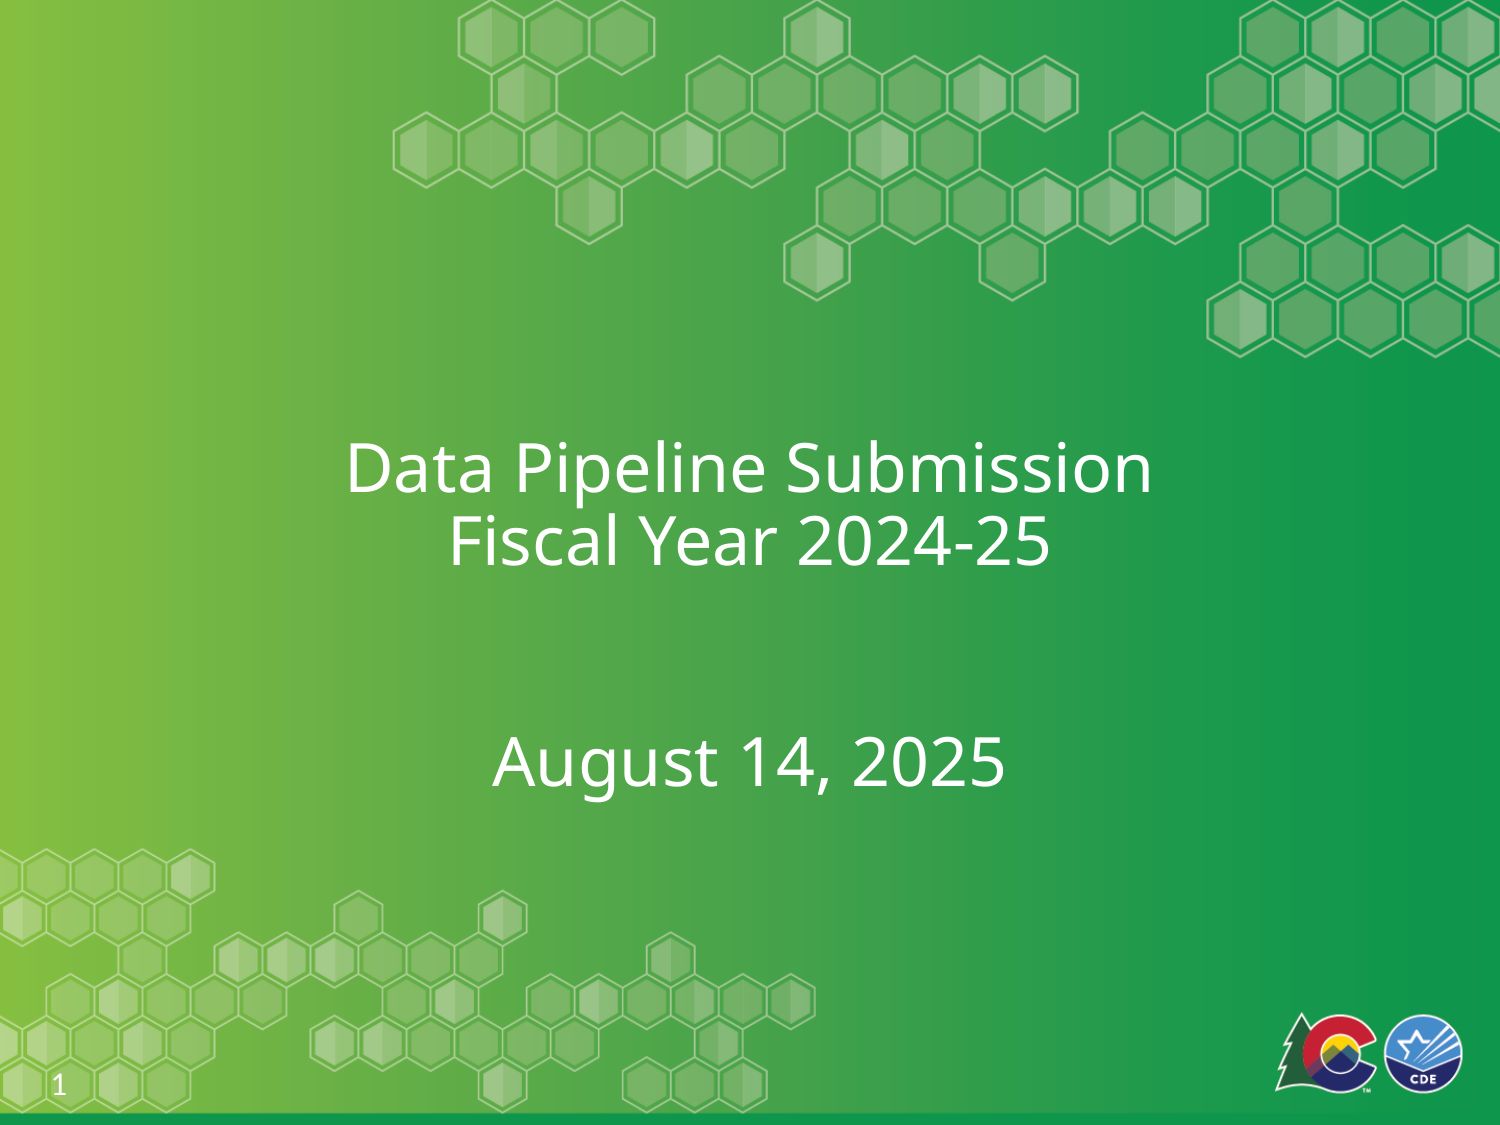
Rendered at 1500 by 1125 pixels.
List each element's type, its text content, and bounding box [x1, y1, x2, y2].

title Data Pipeline Submission Fiscal Year 2024-25 August 14, 2025 [112, 425, 1388, 810]
picture [0, 0, 1500, 1125]
slide_number 1 [35, 1054, 373, 1115]
